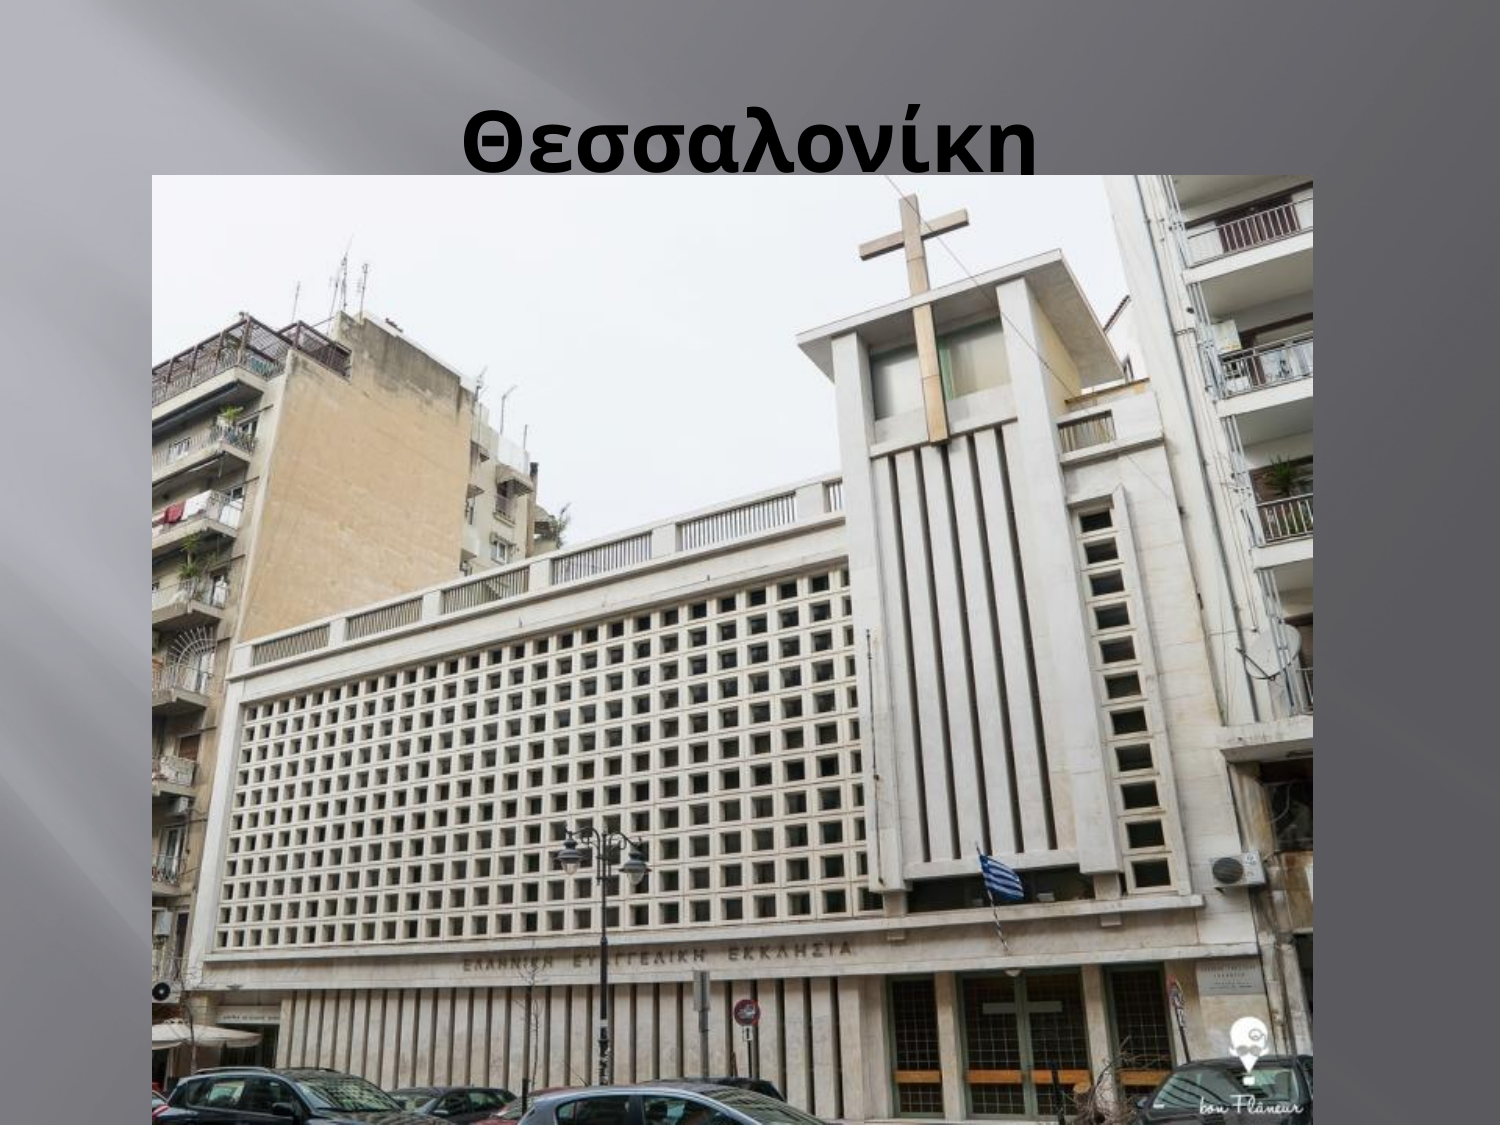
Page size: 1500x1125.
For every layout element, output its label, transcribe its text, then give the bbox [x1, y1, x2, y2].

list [152, 175, 1313, 1125]
title Θεσσαλονίκη [75, 45, 1425, 233]
